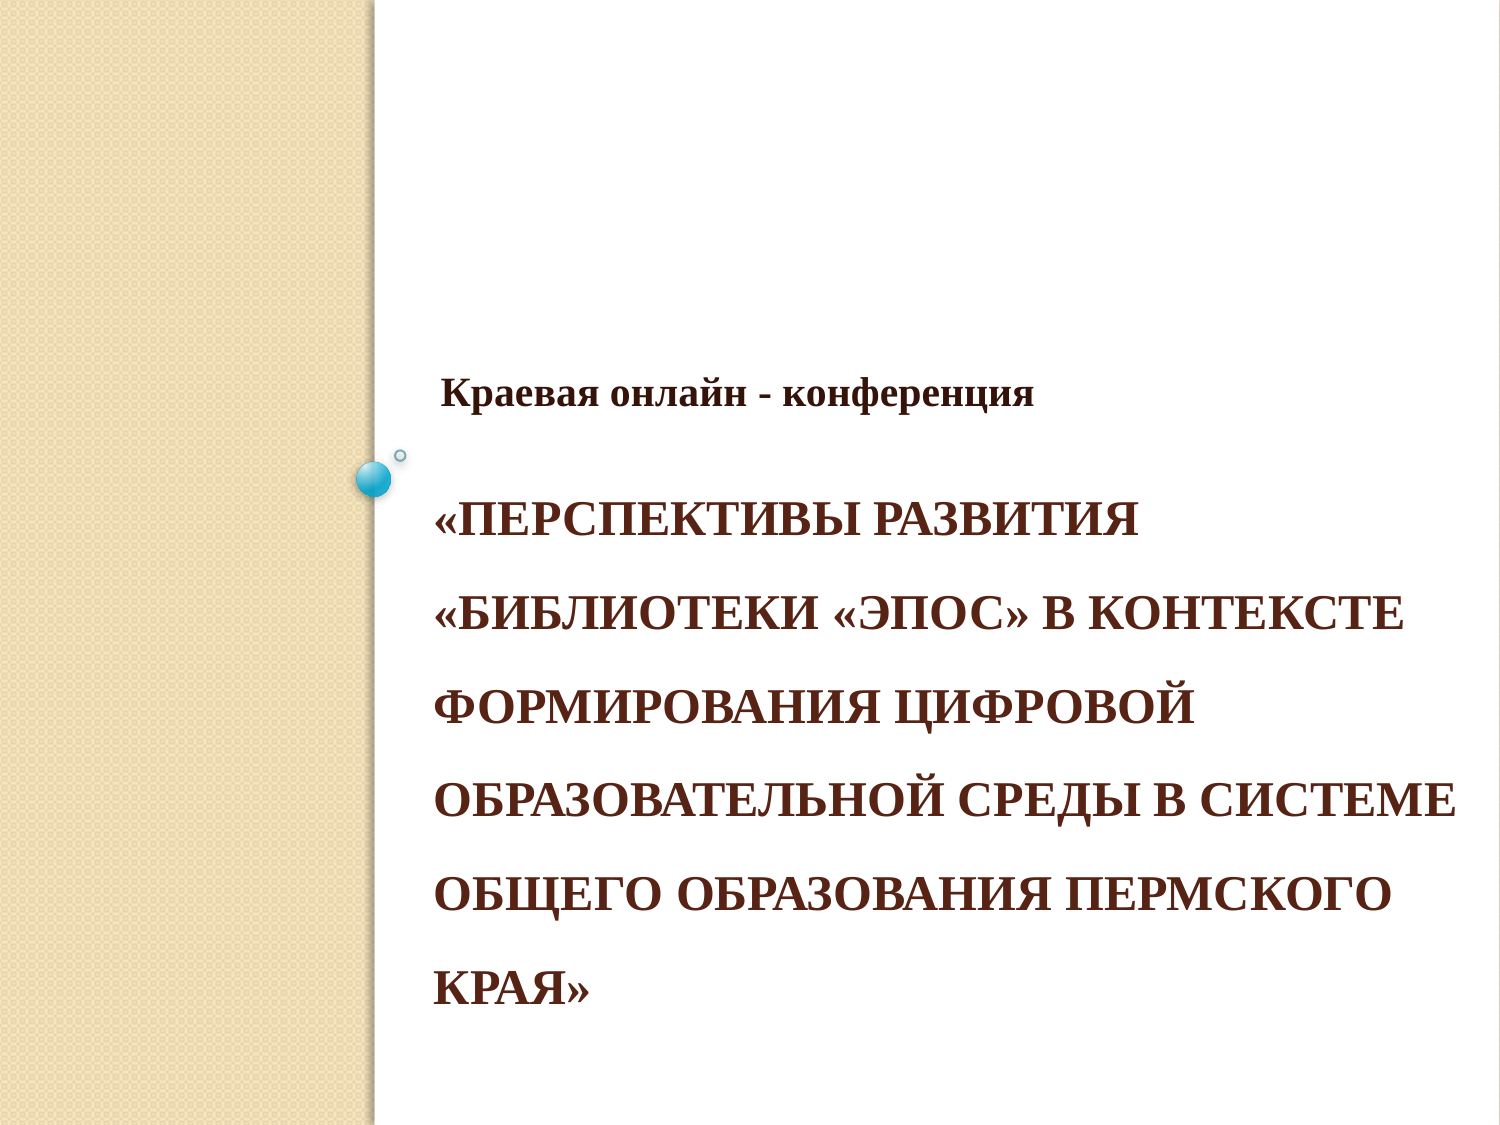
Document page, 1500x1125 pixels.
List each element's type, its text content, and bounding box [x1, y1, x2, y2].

list Краевая онлайн - конференция [422, 174, 1473, 423]
title «Перспективы развития «Библиотеки «ЭПОС» в контексте формирования цифровой образовательной среды в системе общего образования Пермского края» [419, 444, 1483, 941]
